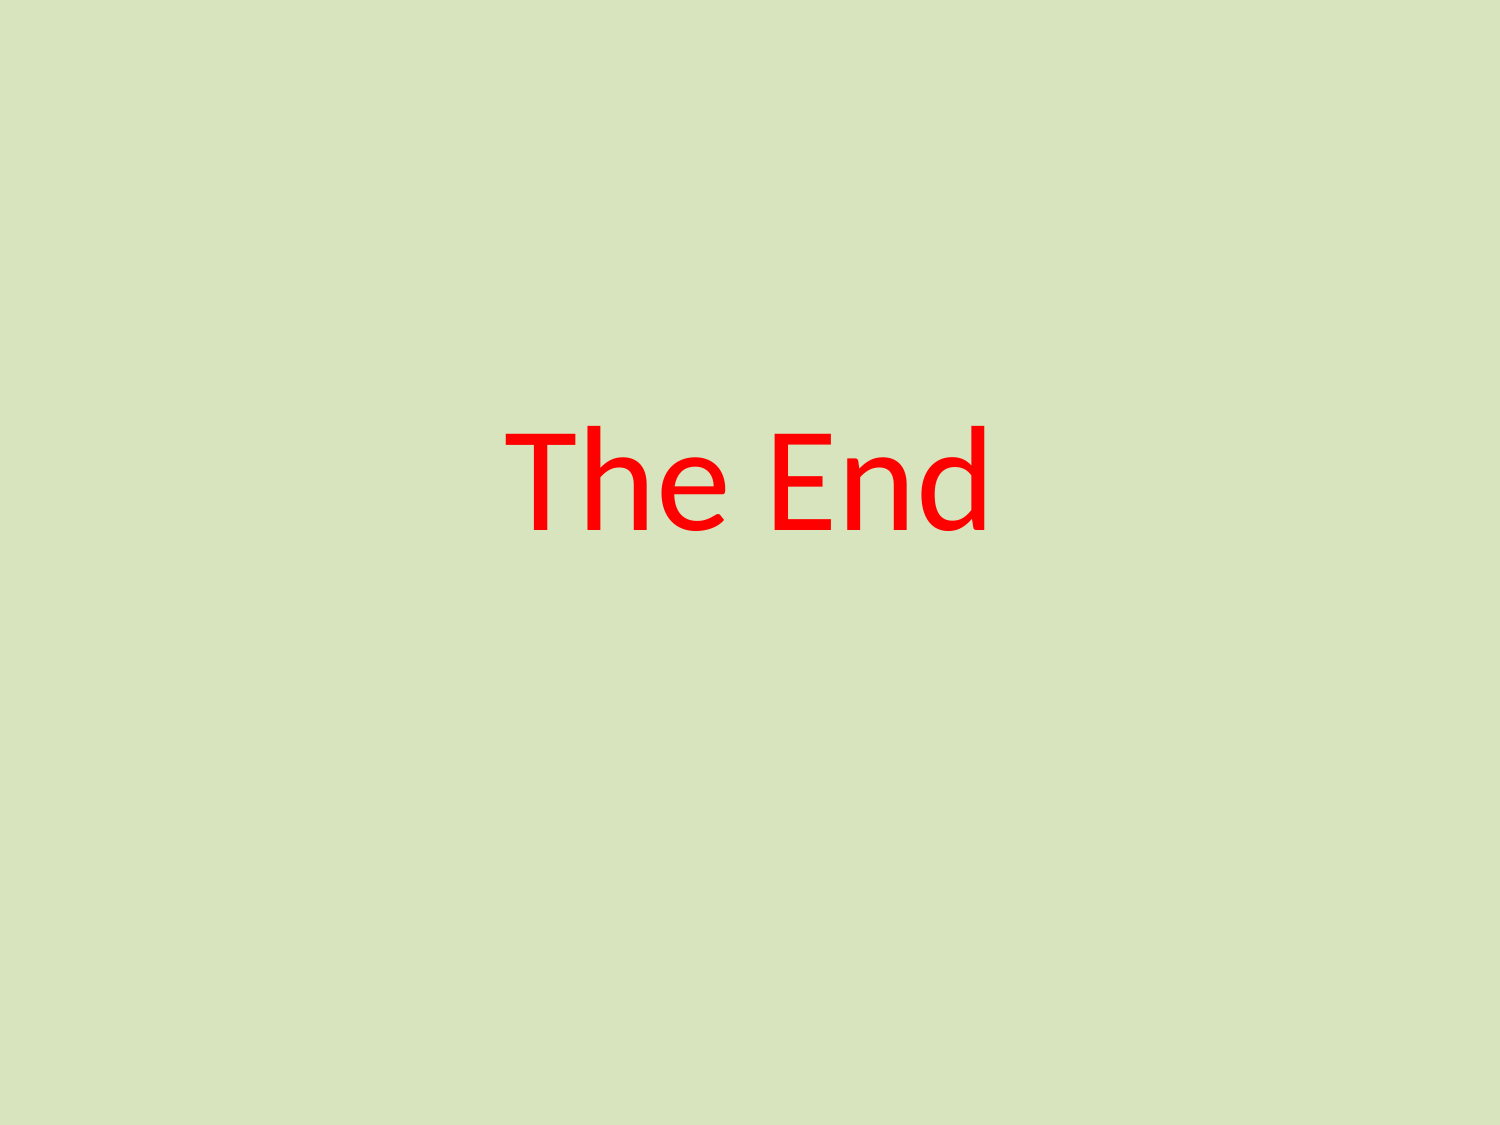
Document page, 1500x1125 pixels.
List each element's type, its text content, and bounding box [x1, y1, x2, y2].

title The End [112, 349, 1388, 591]
